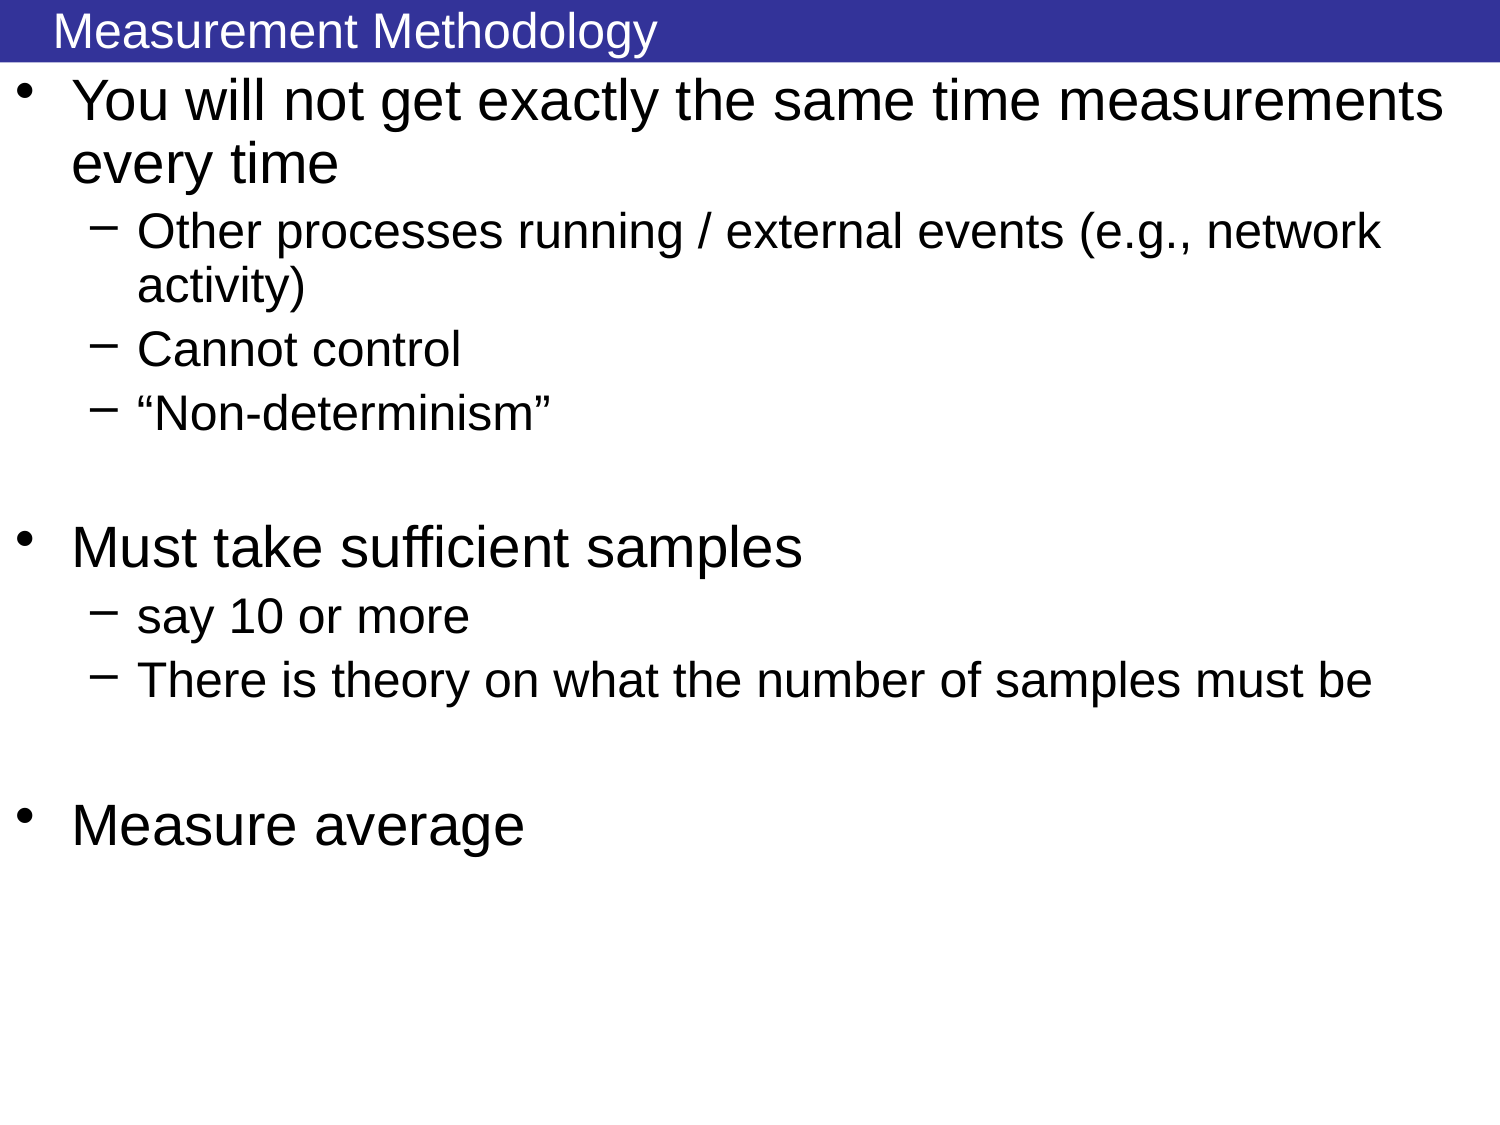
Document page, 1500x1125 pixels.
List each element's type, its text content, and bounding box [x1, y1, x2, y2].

list You will not get exactly the same time measurements every time Other processes running / external events (e.g., network activity) Cannot control “Non-determinism” Must take sufficient samples say 10 or more There is theory on what the number of samples must be Measure average [0, 62, 1500, 1125]
title Measurement Methodology [37, 7, 1426, 51]
